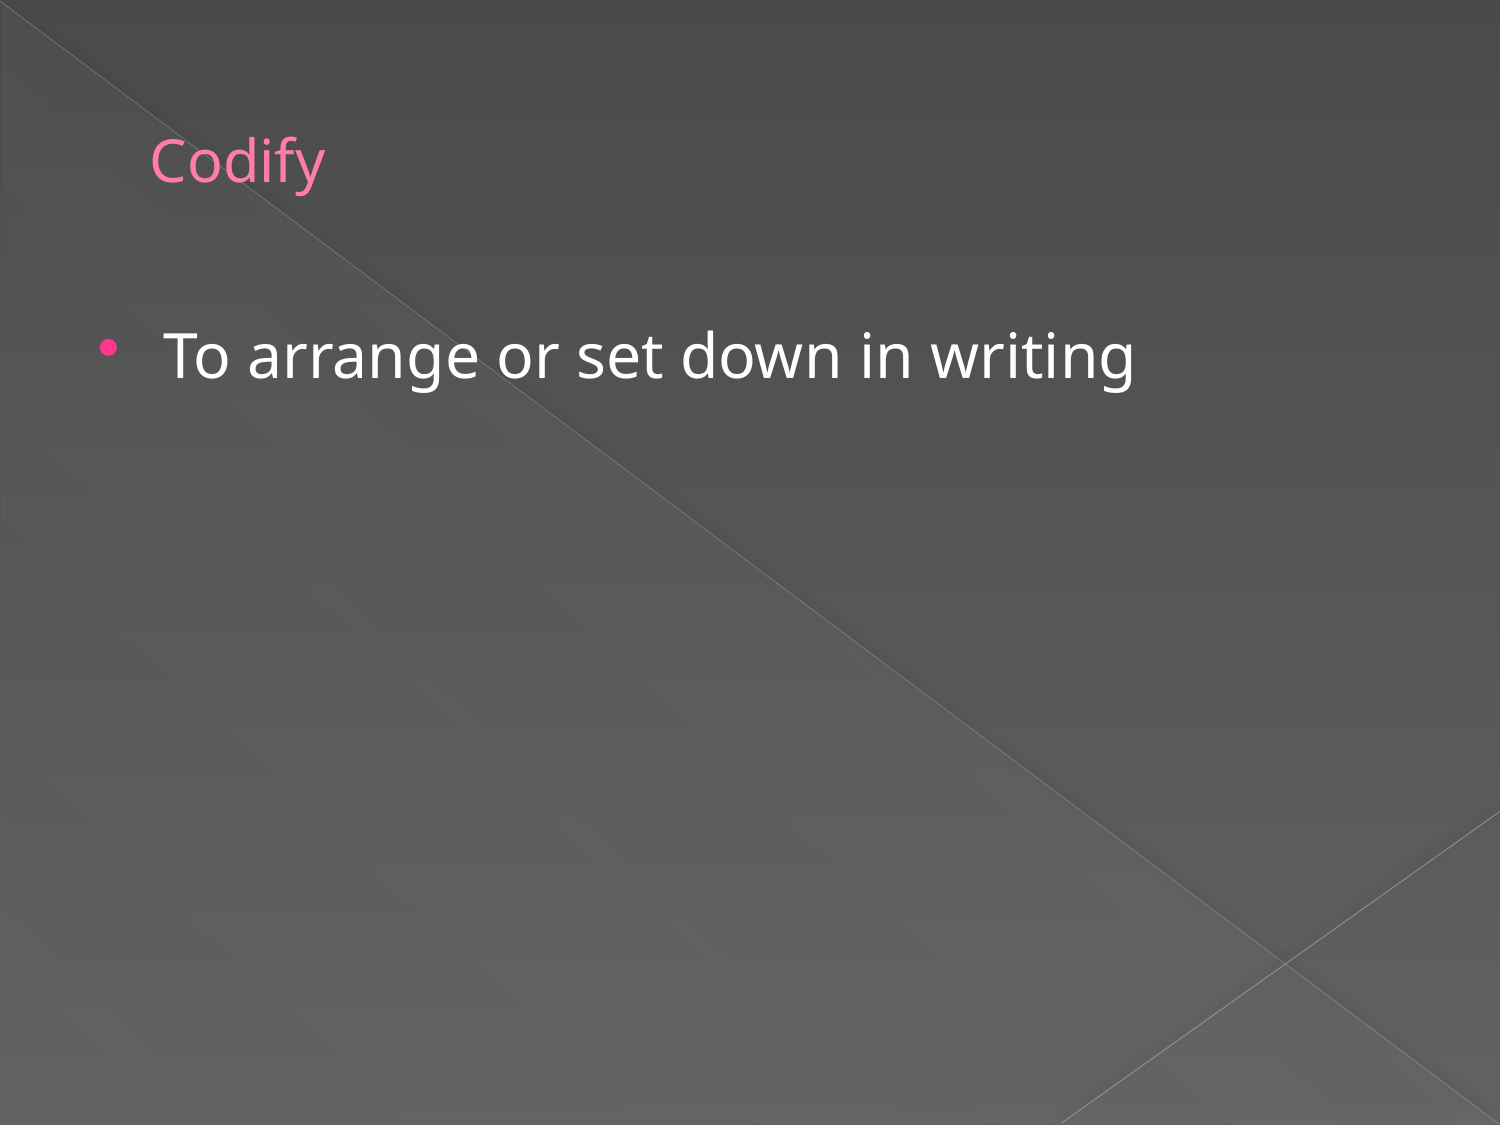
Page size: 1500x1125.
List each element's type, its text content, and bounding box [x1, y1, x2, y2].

title Codify [75, 43, 1425, 274]
list To arrange or set down in writing [75, 308, 1425, 1059]
